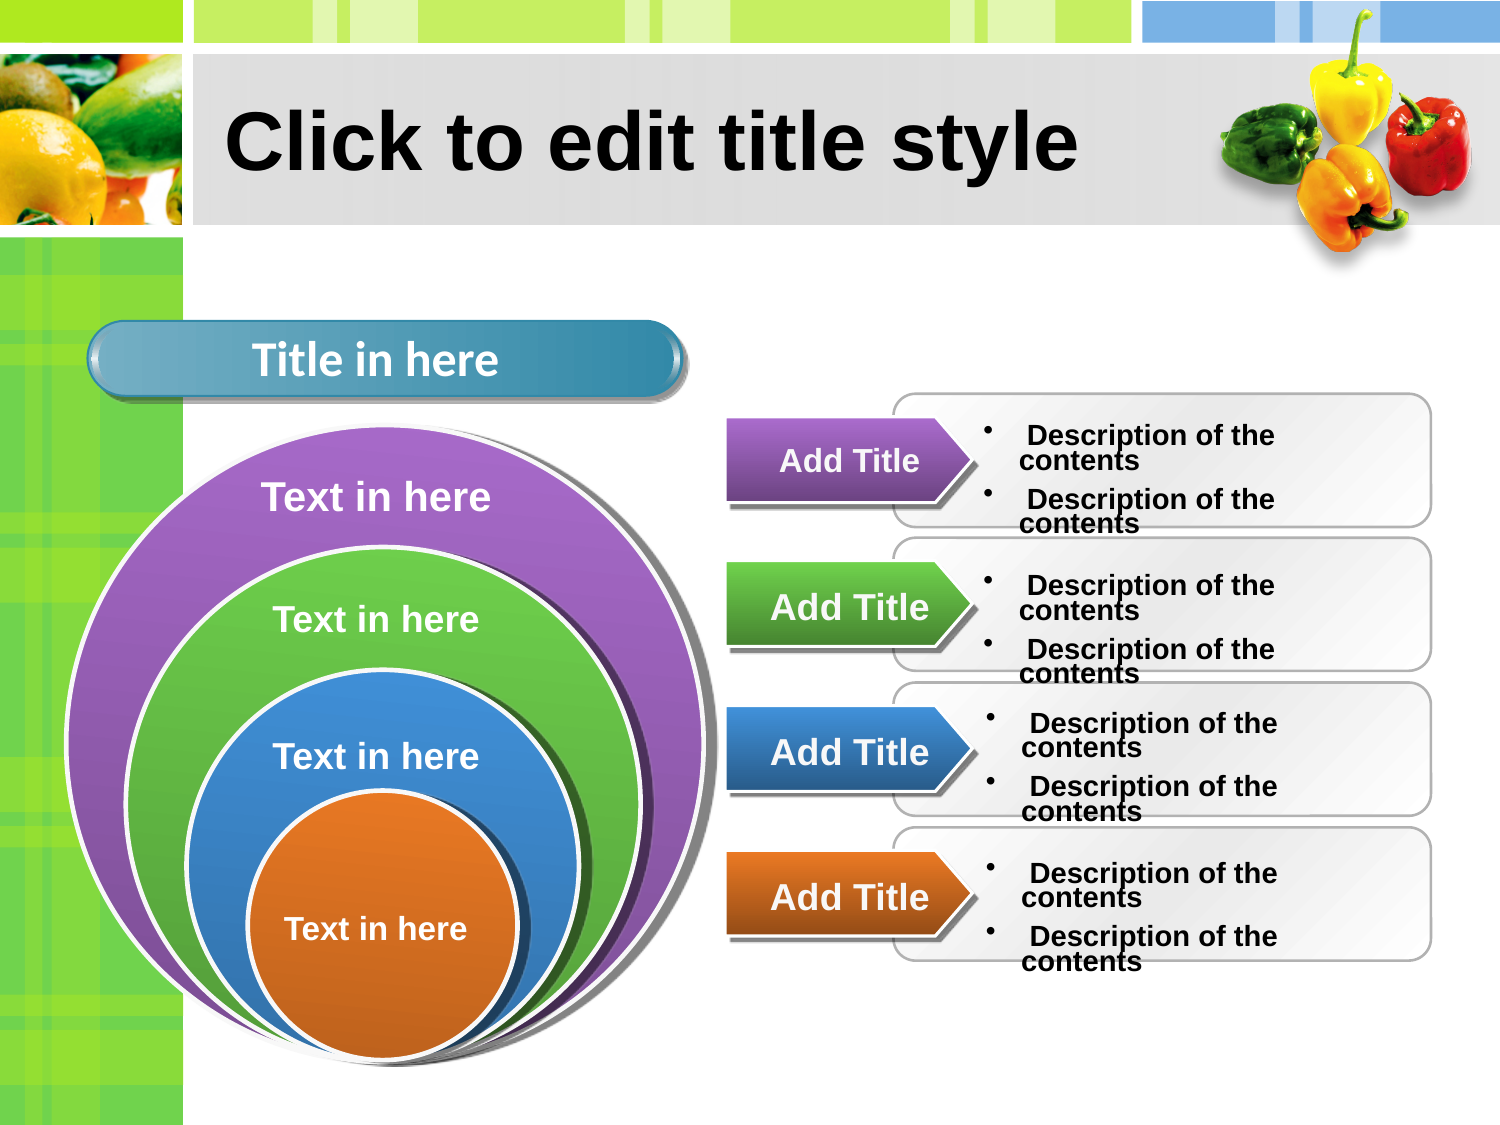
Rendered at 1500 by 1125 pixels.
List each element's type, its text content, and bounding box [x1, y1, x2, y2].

text_box Text in here [200, 724, 553, 785]
text_box [725, 560, 948, 647]
text_box Add Title [730, 720, 969, 781]
text_box Add Title [730, 575, 968, 636]
text_box [250, 790, 518, 1061]
text_box [245, 547, 521, 587]
text_box Add Title [730, 431, 968, 487]
picture [1207, 9, 1483, 279]
text_box Add Title [730, 865, 969, 926]
text_box [893, 827, 1431, 961]
text_box [186, 768, 579, 1062]
text_box [893, 393, 1431, 528]
text_box [247, 669, 519, 724]
text_box [725, 416, 949, 503]
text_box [87, 320, 683, 396]
text_box Description of the contents Description of the contents [968, 418, 1397, 546]
text_box Description of the contents Description of the contents [971, 856, 1399, 984]
title Click to edit title style [209, 75, 1275, 200]
text_box Text in here [241, 899, 511, 955]
text_box Description of the contents Description of the contents [968, 568, 1397, 696]
text_box Description of the contents Description of the contents [971, 706, 1399, 834]
text_box Text in here [200, 462, 553, 528]
text_box [893, 537, 1431, 671]
text_box [66, 472, 704, 1060]
text_box Text in here [200, 587, 553, 648]
text_box [893, 682, 1431, 816]
picture [0, 54, 182, 225]
text_box [235, 425, 534, 462]
text_box [725, 705, 948, 792]
text_box [125, 610, 641, 1058]
text_box [725, 850, 949, 936]
